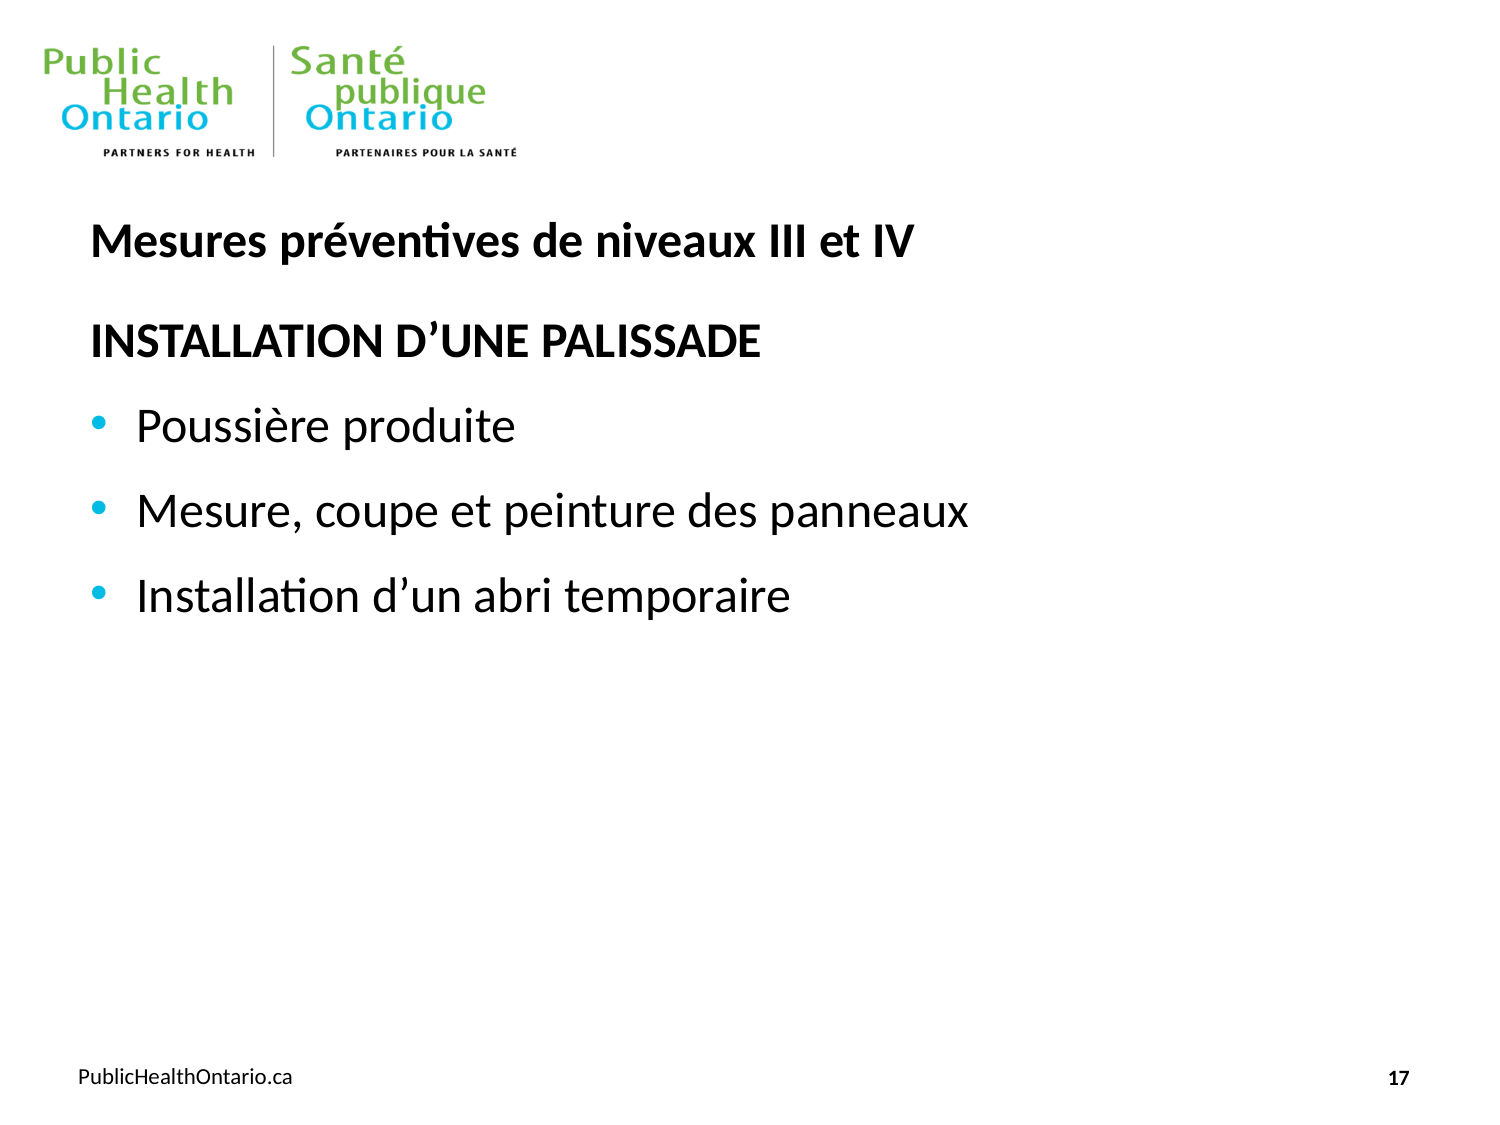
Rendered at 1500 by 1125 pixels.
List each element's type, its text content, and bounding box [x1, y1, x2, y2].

slide_number 17 [1287, 1057, 1425, 1096]
list INSTALLATION D’UNE PALISSADE Poussière produite Mesure, coupe et peinture des panneaux Installation d’un abri temporaire [75, 299, 1413, 900]
picture [37, 37, 525, 165]
title Mesures préventives de niveaux III et IV [75, 200, 1425, 275]
